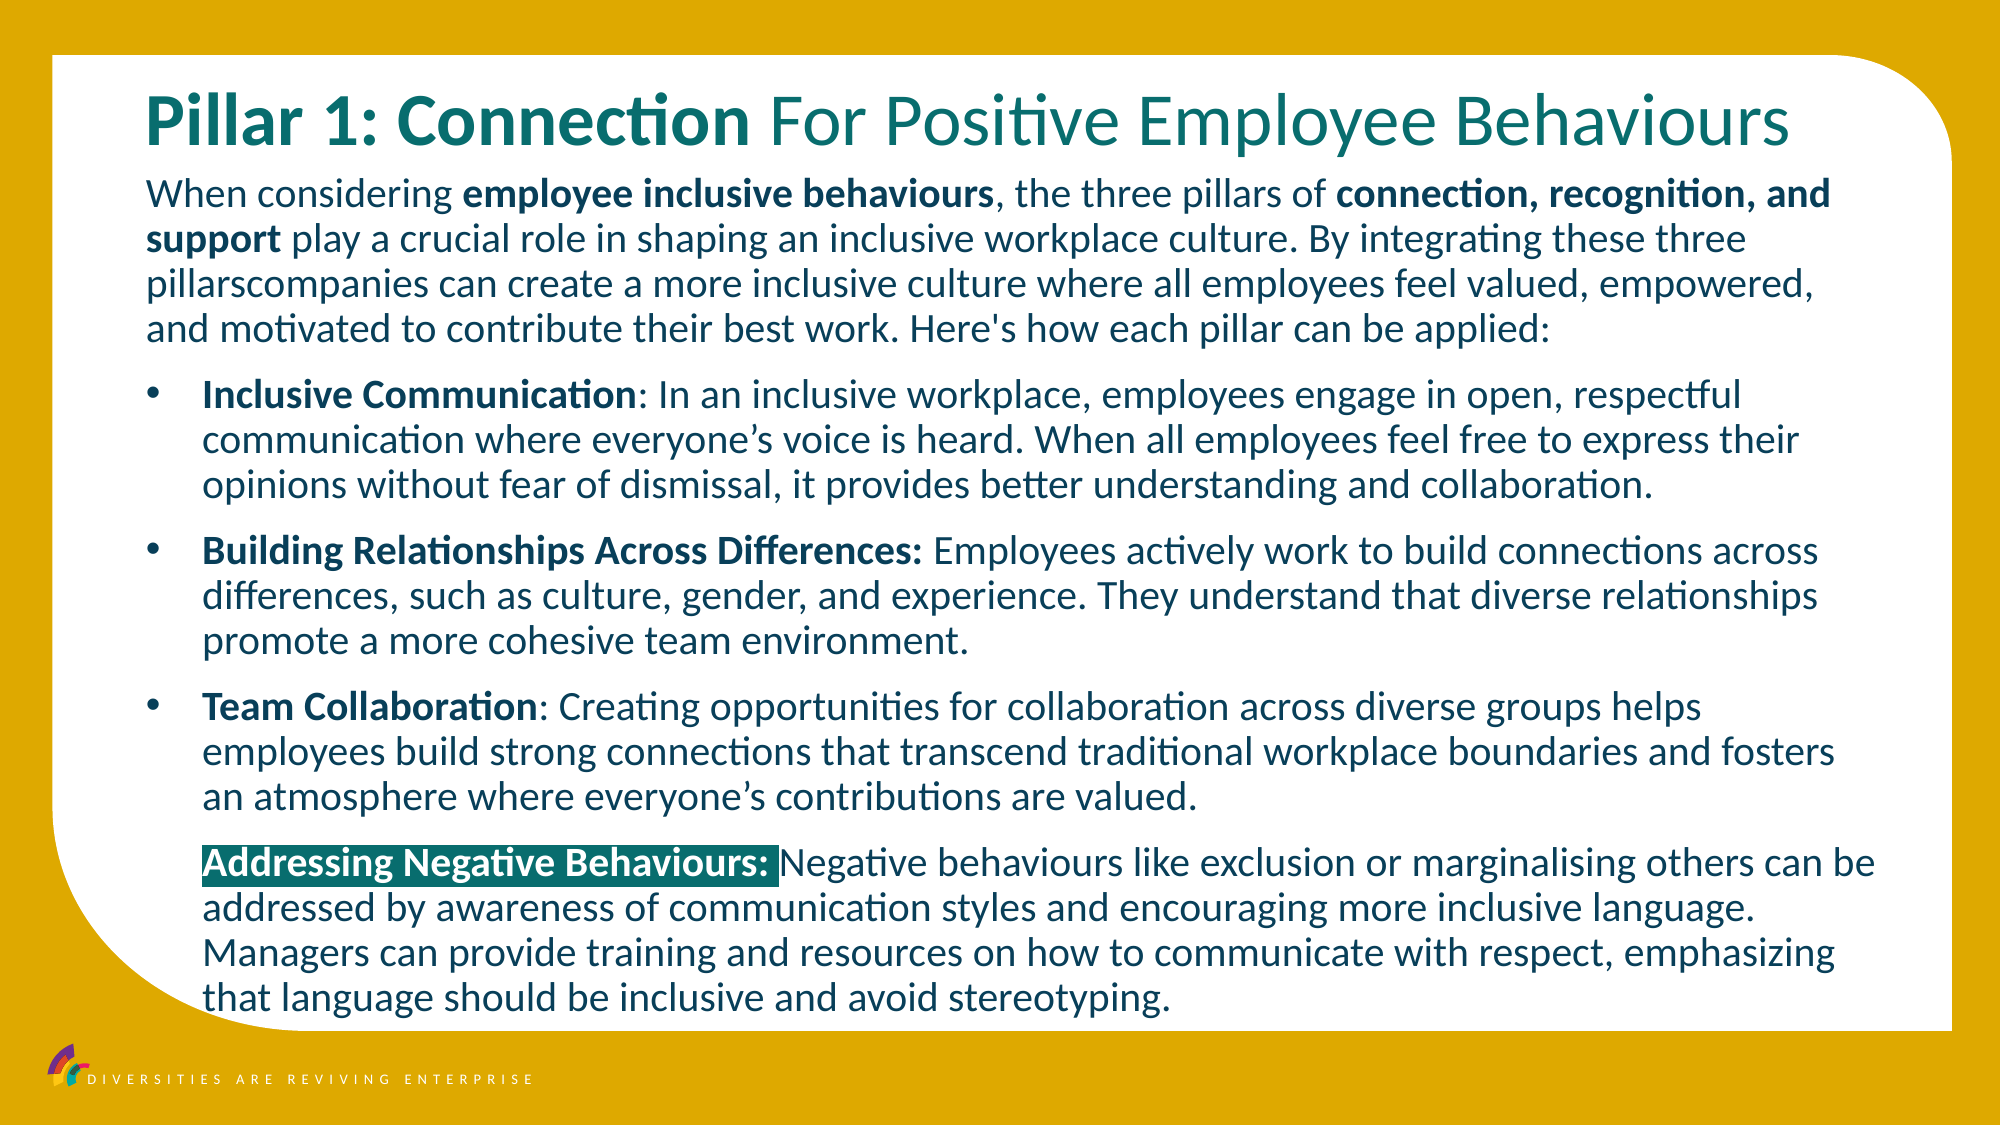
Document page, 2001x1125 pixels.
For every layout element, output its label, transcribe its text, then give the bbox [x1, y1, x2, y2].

list Pillar 1: Connection For Positive Employee Behaviours [130, 73, 1869, 205]
list When considering employee inclusive behaviours, the three pillars of connection, recognition, and support play a crucial role in shaping an inclusive workplace culture. By integrating these three pillarscompanies can create a more inclusive culture where all employees feel valued, empowered, and motivated to contribute their best work. Here's how each pillar can be applied: Inclusive Communication: In an inclusive workplace, employees engage in open, respectful communication where everyone’s voice is heard. When all employees feel free to express their opinions without fear of dismissal, it provides better understanding and collaboration. Building Relationships Across Differences: Employees actively work to build connections across differences, such as culture, gender, and experience. They understand that diverse relationships promote a more cohesive team environment. Team Collaboration: Creating opportunities for collaboration across diverse groups helps employees build strong connections that transcend traditional workplace boundaries and fosters an atmosphere where everyone’s contributions are valued. Addressing Negative Behaviours: Negative behaviours like exclusion or marginalising others can be addressed by awareness of communication styles and encouraging more inclusive language. Managers can provide training and resources on how to communicate with respect, emphasizing that language should be inclusive and avoid stereotyping. [130, 164, 1902, 796]
